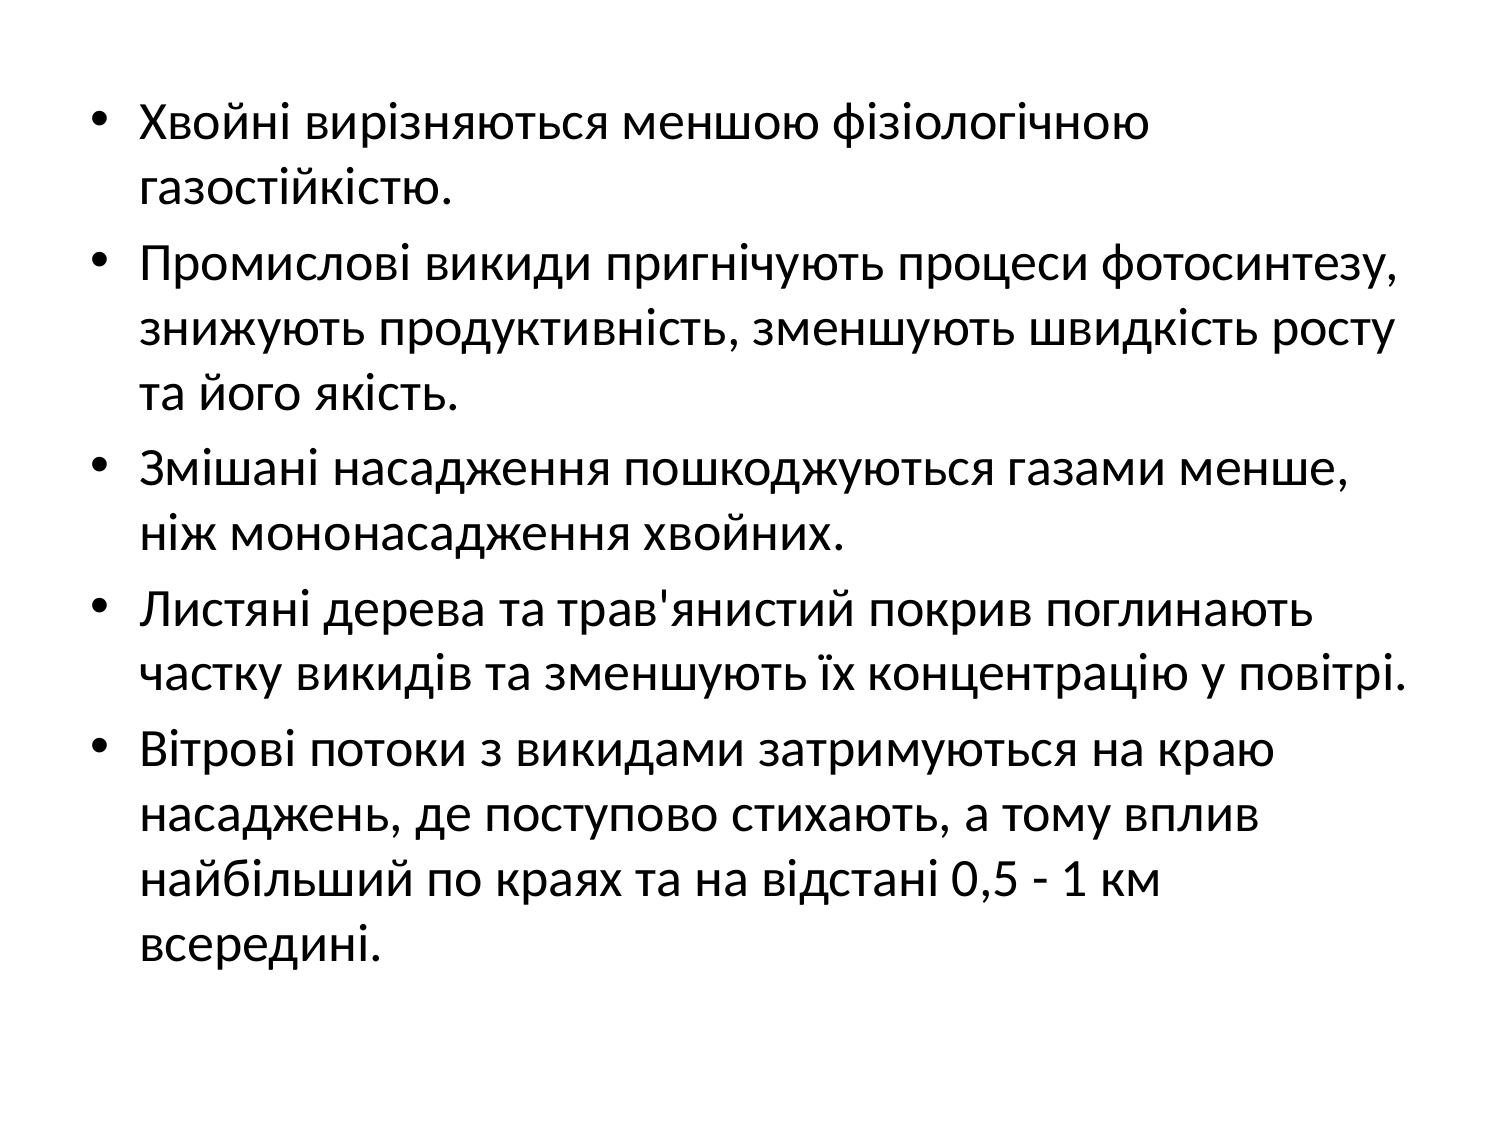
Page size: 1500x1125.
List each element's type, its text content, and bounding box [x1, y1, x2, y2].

list Хвойні вирізняються меншою фізіологічною газостійкістю. Промислові викиди пригнічують процеси фотосинтезу, знижують продуктивність, зменшують швидкість росту та його якість. Змішані насадження пошкоджуються газами менше, ніж мононасадження хвойних. Листяні дерева та трав'янистий покрив поглинають частку викидів та зменшують їх концентрацію у повітрі. Вітрові потоки з викидами затримуються на краю насаджень, де поступово стихають, а тому вплив найбільший по краях та на відстані 0,5 - 1 км всередині. [75, 78, 1425, 1005]
